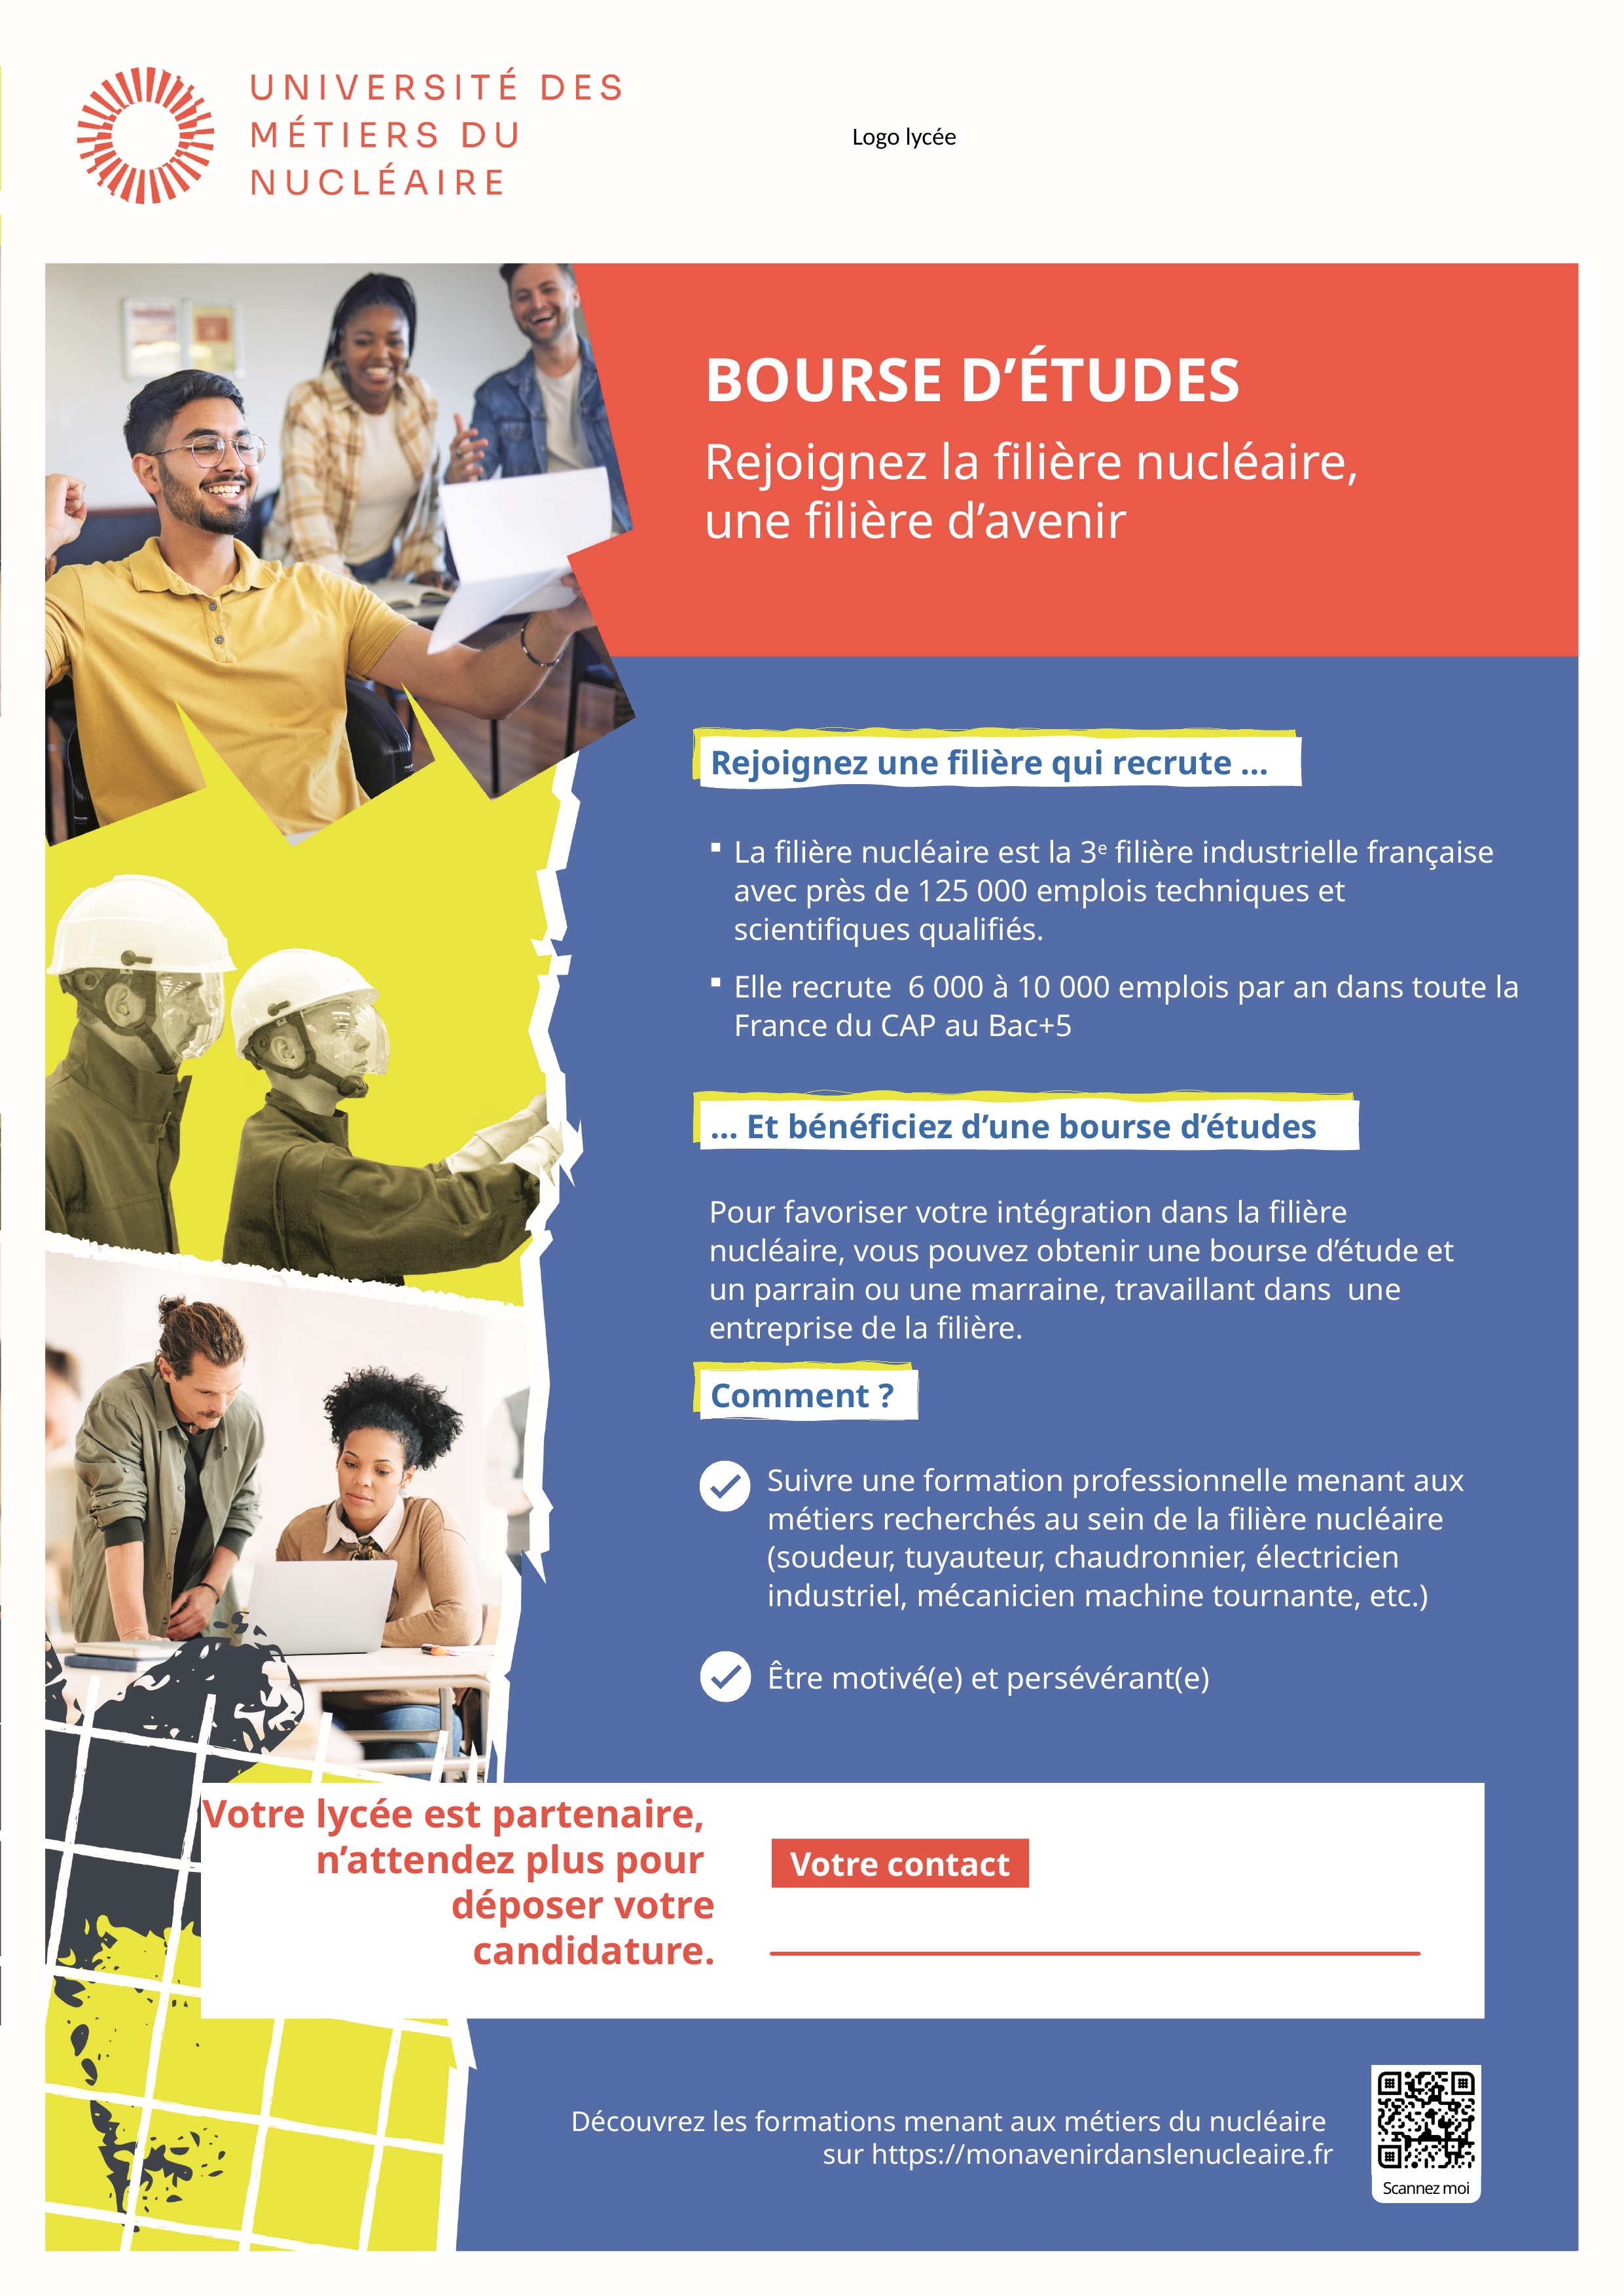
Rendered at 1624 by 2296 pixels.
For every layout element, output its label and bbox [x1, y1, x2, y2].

text_box [693, 729, 1303, 787]
text_box [693, 1362, 918, 1420]
text_box [693, 1092, 1360, 1151]
text_box [192, 1783, 1485, 2019]
picture [0, 0, 1623, 2296]
text_box [1366, 2065, 1487, 2203]
